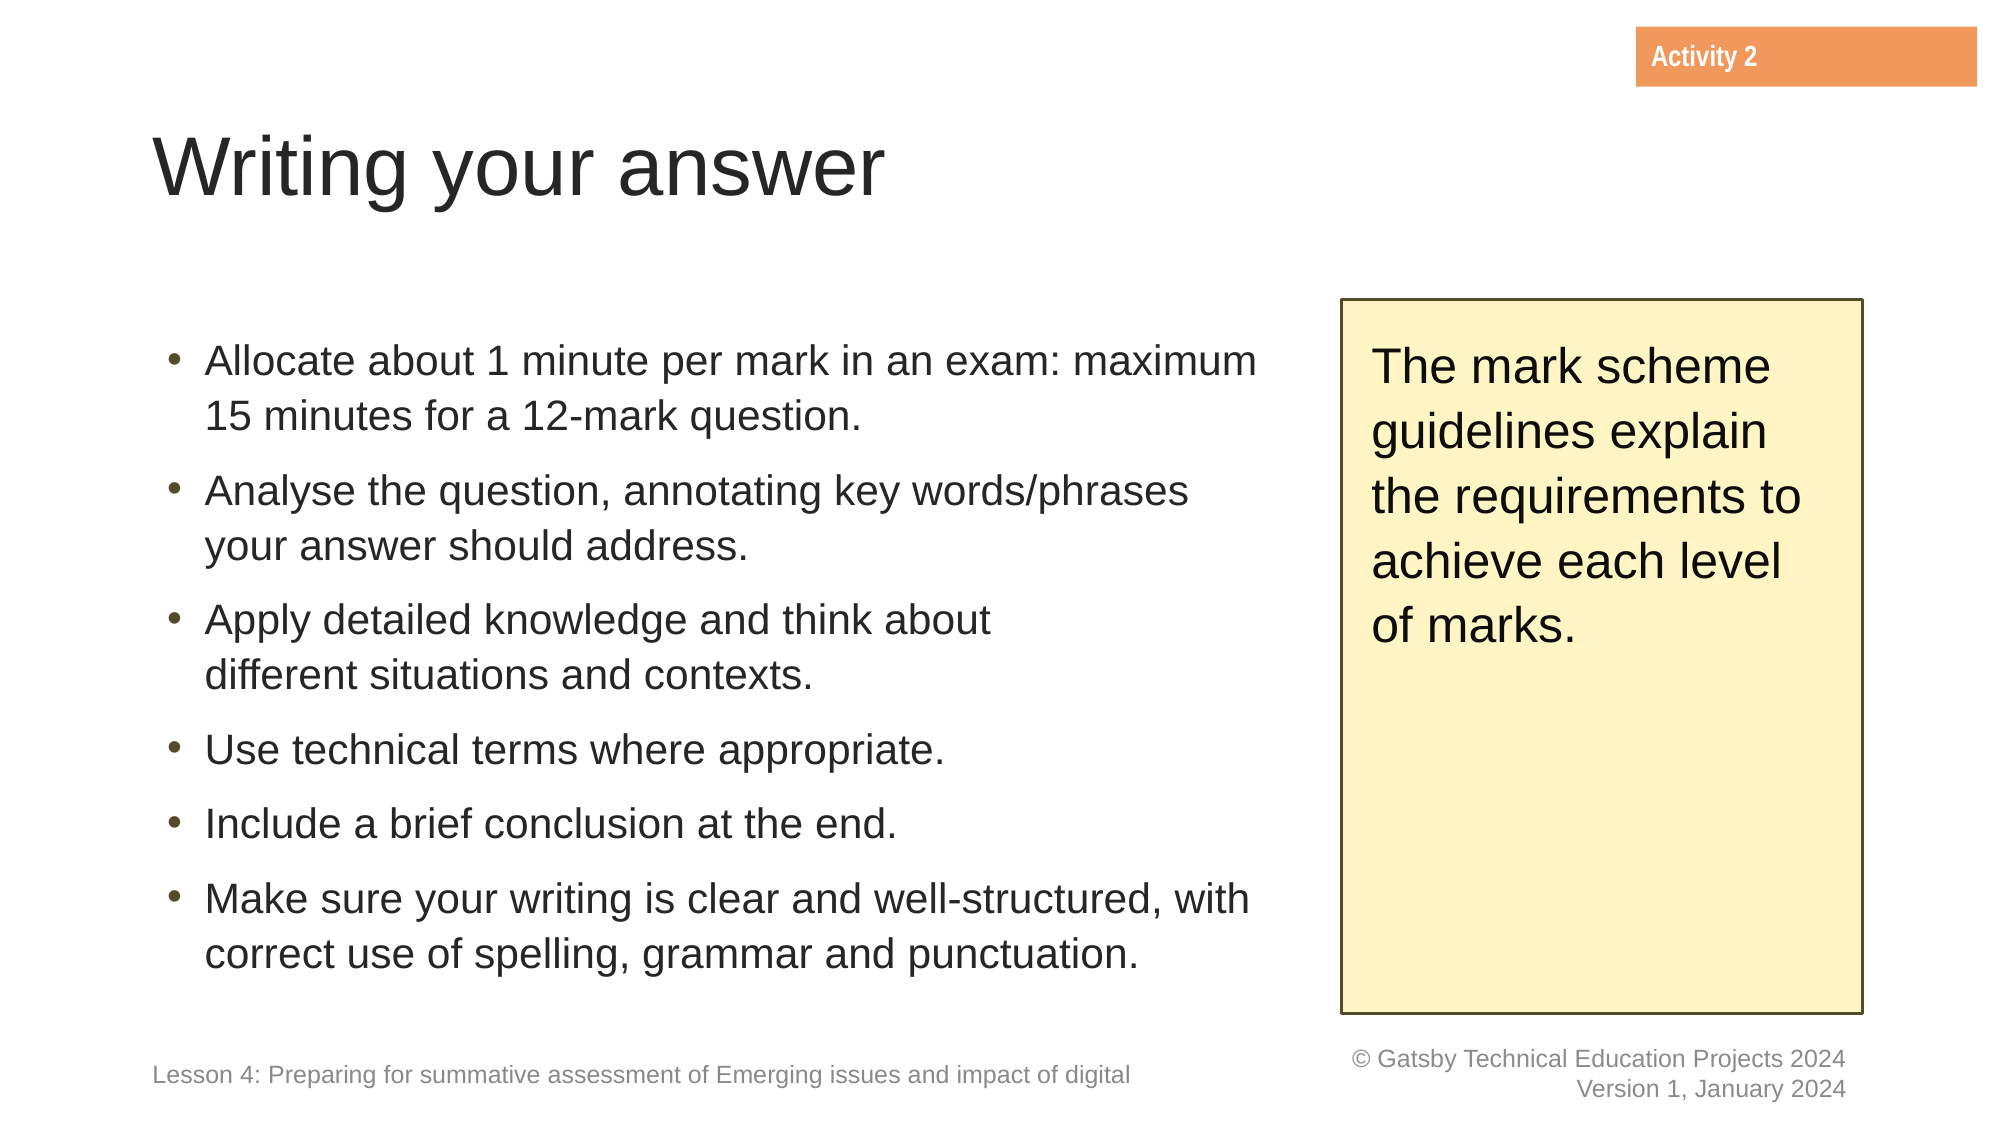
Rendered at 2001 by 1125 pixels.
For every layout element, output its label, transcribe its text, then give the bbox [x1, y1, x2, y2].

list Lesson 4: Preparing for summative assessment of Emerging issues and impact of digital [137, 1042, 1614, 1103]
title Writing your answer [137, 59, 1863, 278]
list Activity 2 [1636, 26, 1978, 87]
list The mark scheme guidelines explain the requirements to achieve each level of marks. [1340, 298, 1864, 1015]
list Allocate about 1 minute per mark in an exam: maximum 15 minutes for a 12-mark question. Analyse the question, annotating key words/phrases your answer should address. Apply detailed knowledge and think about different situations and contexts. Use technical terms where appropriate. Include a brief conclusion at the end. Make sure your writing is clear and well-structured, with correct use of spelling, grammar and punctuation. [137, 299, 1300, 1014]
